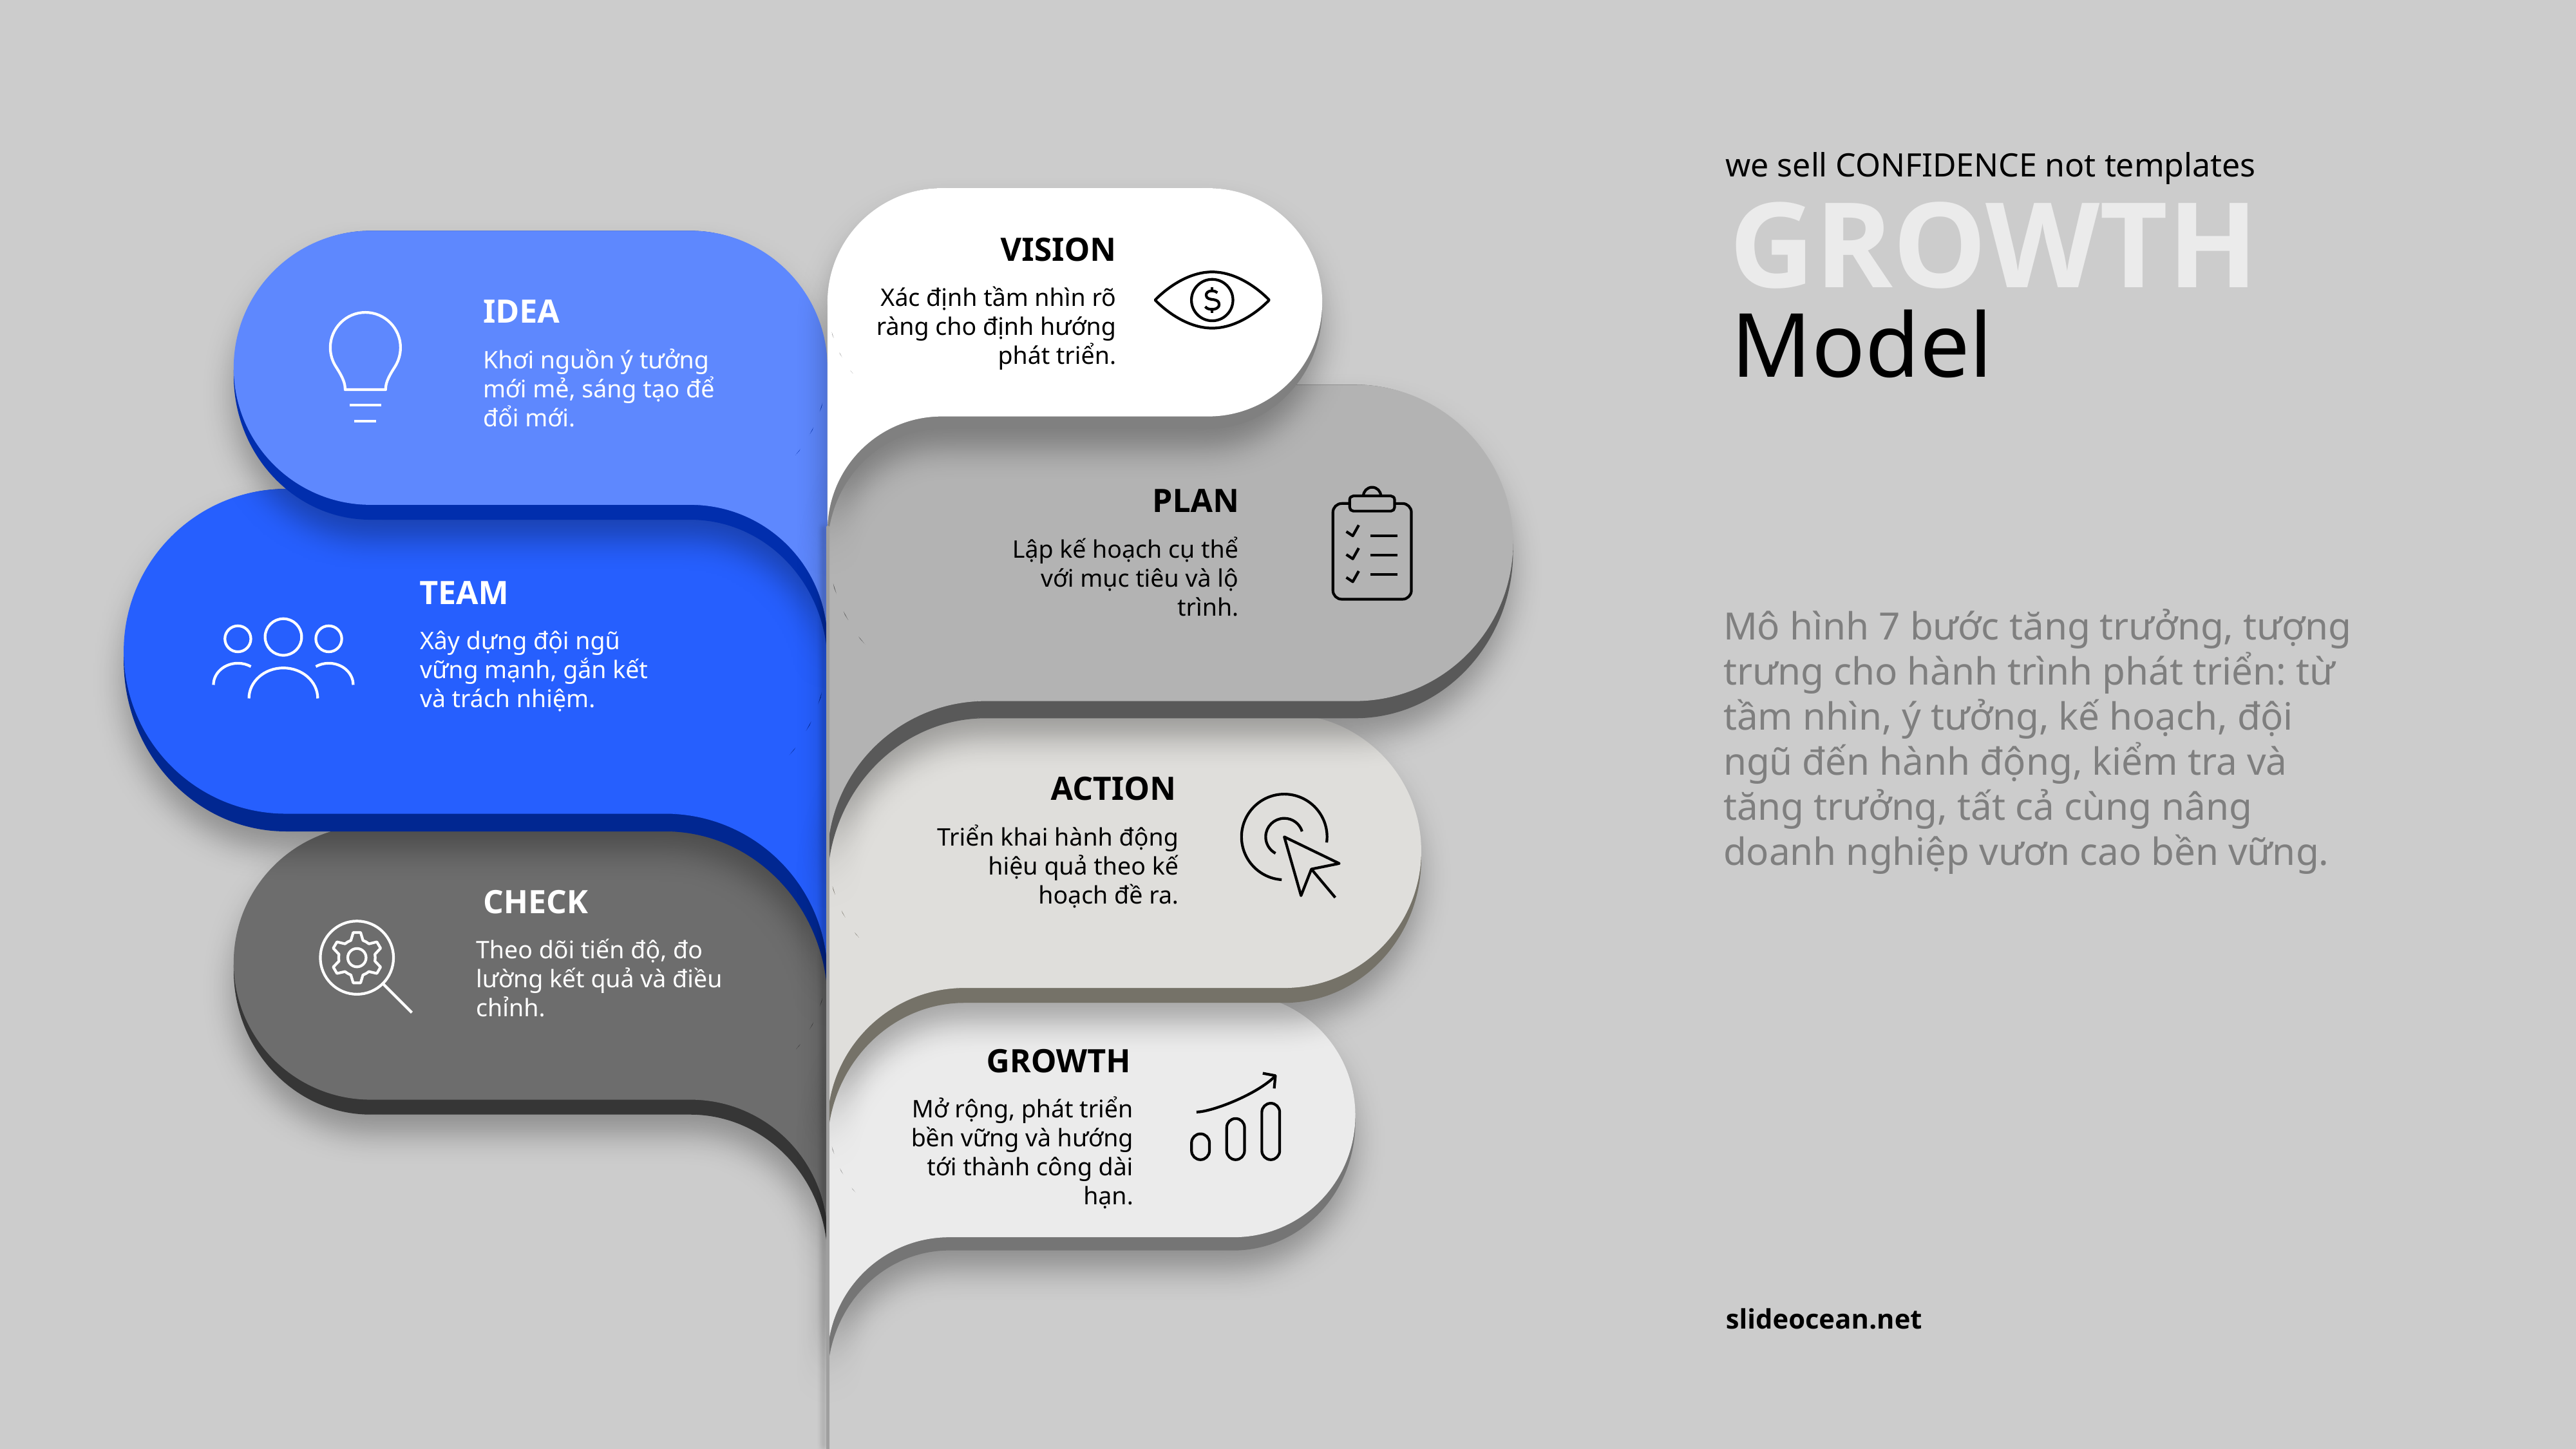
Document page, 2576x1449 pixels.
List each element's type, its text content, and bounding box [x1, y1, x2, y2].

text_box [828, 886, 1421, 1148]
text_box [828, 384, 1513, 886]
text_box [828, 1148, 1356, 1379]
text_box Mô hình 7 bước tăng trưởng, tượng trưng cho hành trình phát triển: từ tầm nhìn, ý tưởng, kế hoạch, đội ngũ đến hành động, kiểm tra và tăng trưởng, tất cả cùng nâng doanh nghiệp vươn cao bền vững. [1714, 598, 2373, 878]
text_box slideocean.net [1716, 1297, 1932, 1340]
text_box GROWTH [1720, 164, 2269, 316]
text_box Model [1722, 316, 2003, 399]
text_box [233, 1003, 827, 1260]
text_box we sell CONFIDENCE not templates [1716, 139, 2266, 188]
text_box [827, 188, 1323, 549]
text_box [233, 231, 827, 665]
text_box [124, 489, 827, 1003]
